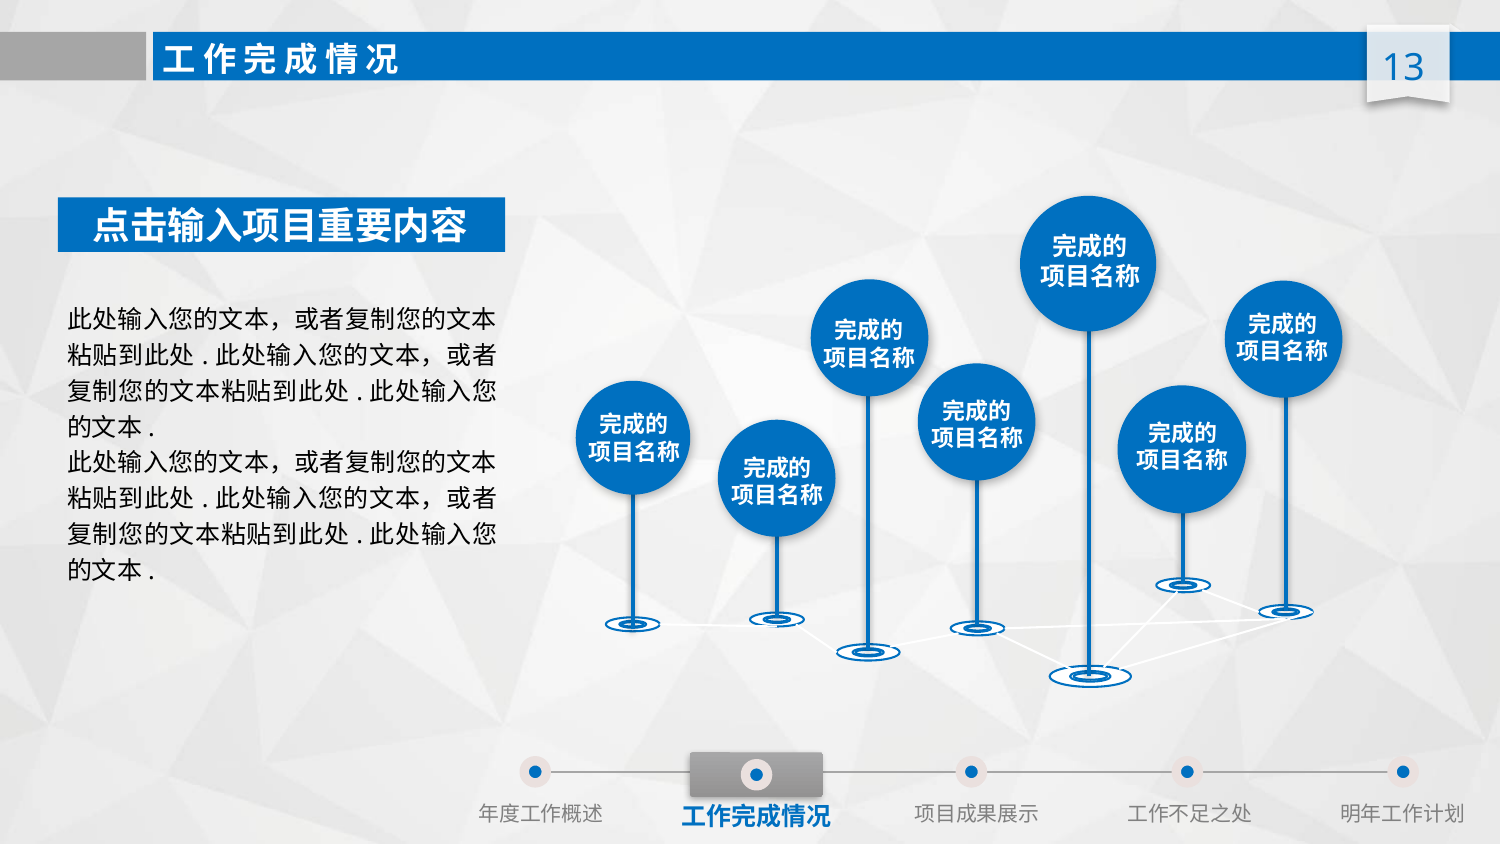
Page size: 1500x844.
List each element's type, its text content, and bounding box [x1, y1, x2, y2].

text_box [1224, 280, 1343, 612]
text_box 工 作 完 成 情 况 [147, 31, 491, 86]
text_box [933, 363, 1014, 626]
text_box 点击输入项目重要内容 [83, 197, 494, 252]
picture [0, 81, 1500, 844]
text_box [1117, 385, 1247, 585]
text_box [56, 195, 507, 254]
text_box 此处输入您的文本，或者复制您的文本粘贴到此处.此处输入您的文本，或者复制您的文本粘贴到此处.此处输入您的文本. 此处输入您的文本，或者复制您的文本粘贴到此处.此处输入您的文本，或者复制您的文本粘贴到此处.此处输入您的文本. [57, 292, 507, 590]
picture [0, 0, 1500, 31]
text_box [575, 380, 691, 630]
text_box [810, 279, 929, 651]
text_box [1019, 195, 1157, 677]
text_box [717, 419, 805, 618]
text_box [605, 578, 1313, 688]
